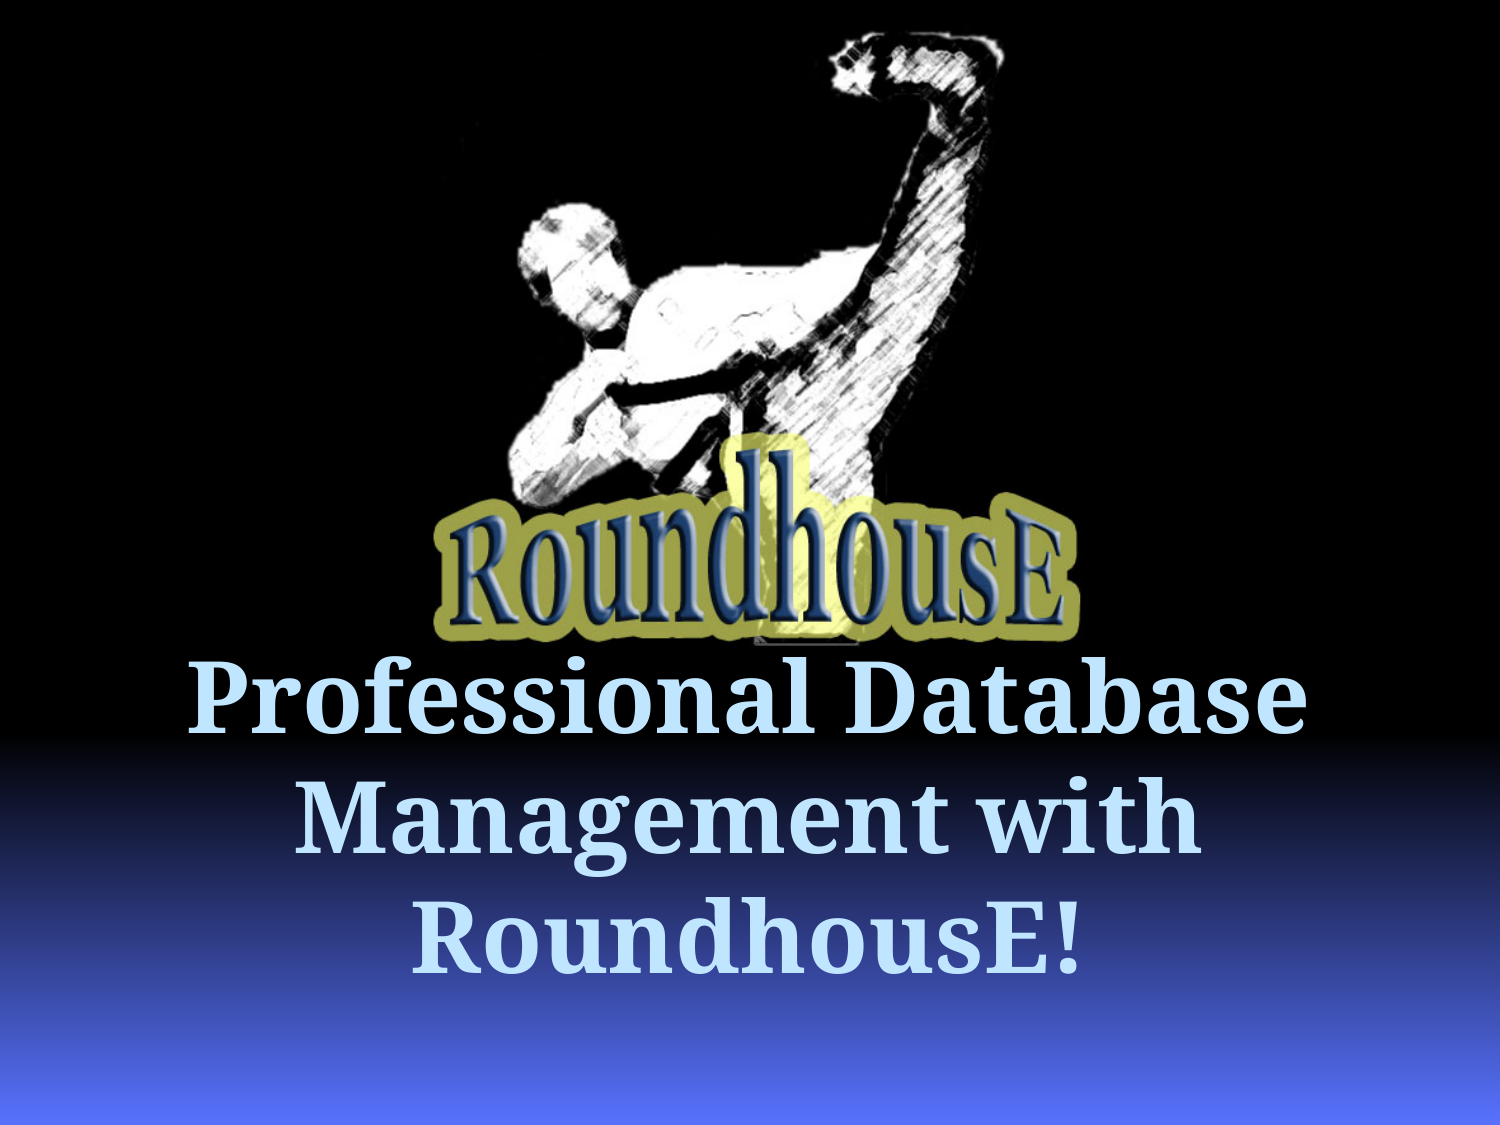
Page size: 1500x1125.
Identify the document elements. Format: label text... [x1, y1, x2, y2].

picture [393, 0, 1107, 625]
title Professional Database Management with RoundhousE! [0, 625, 1500, 1000]
